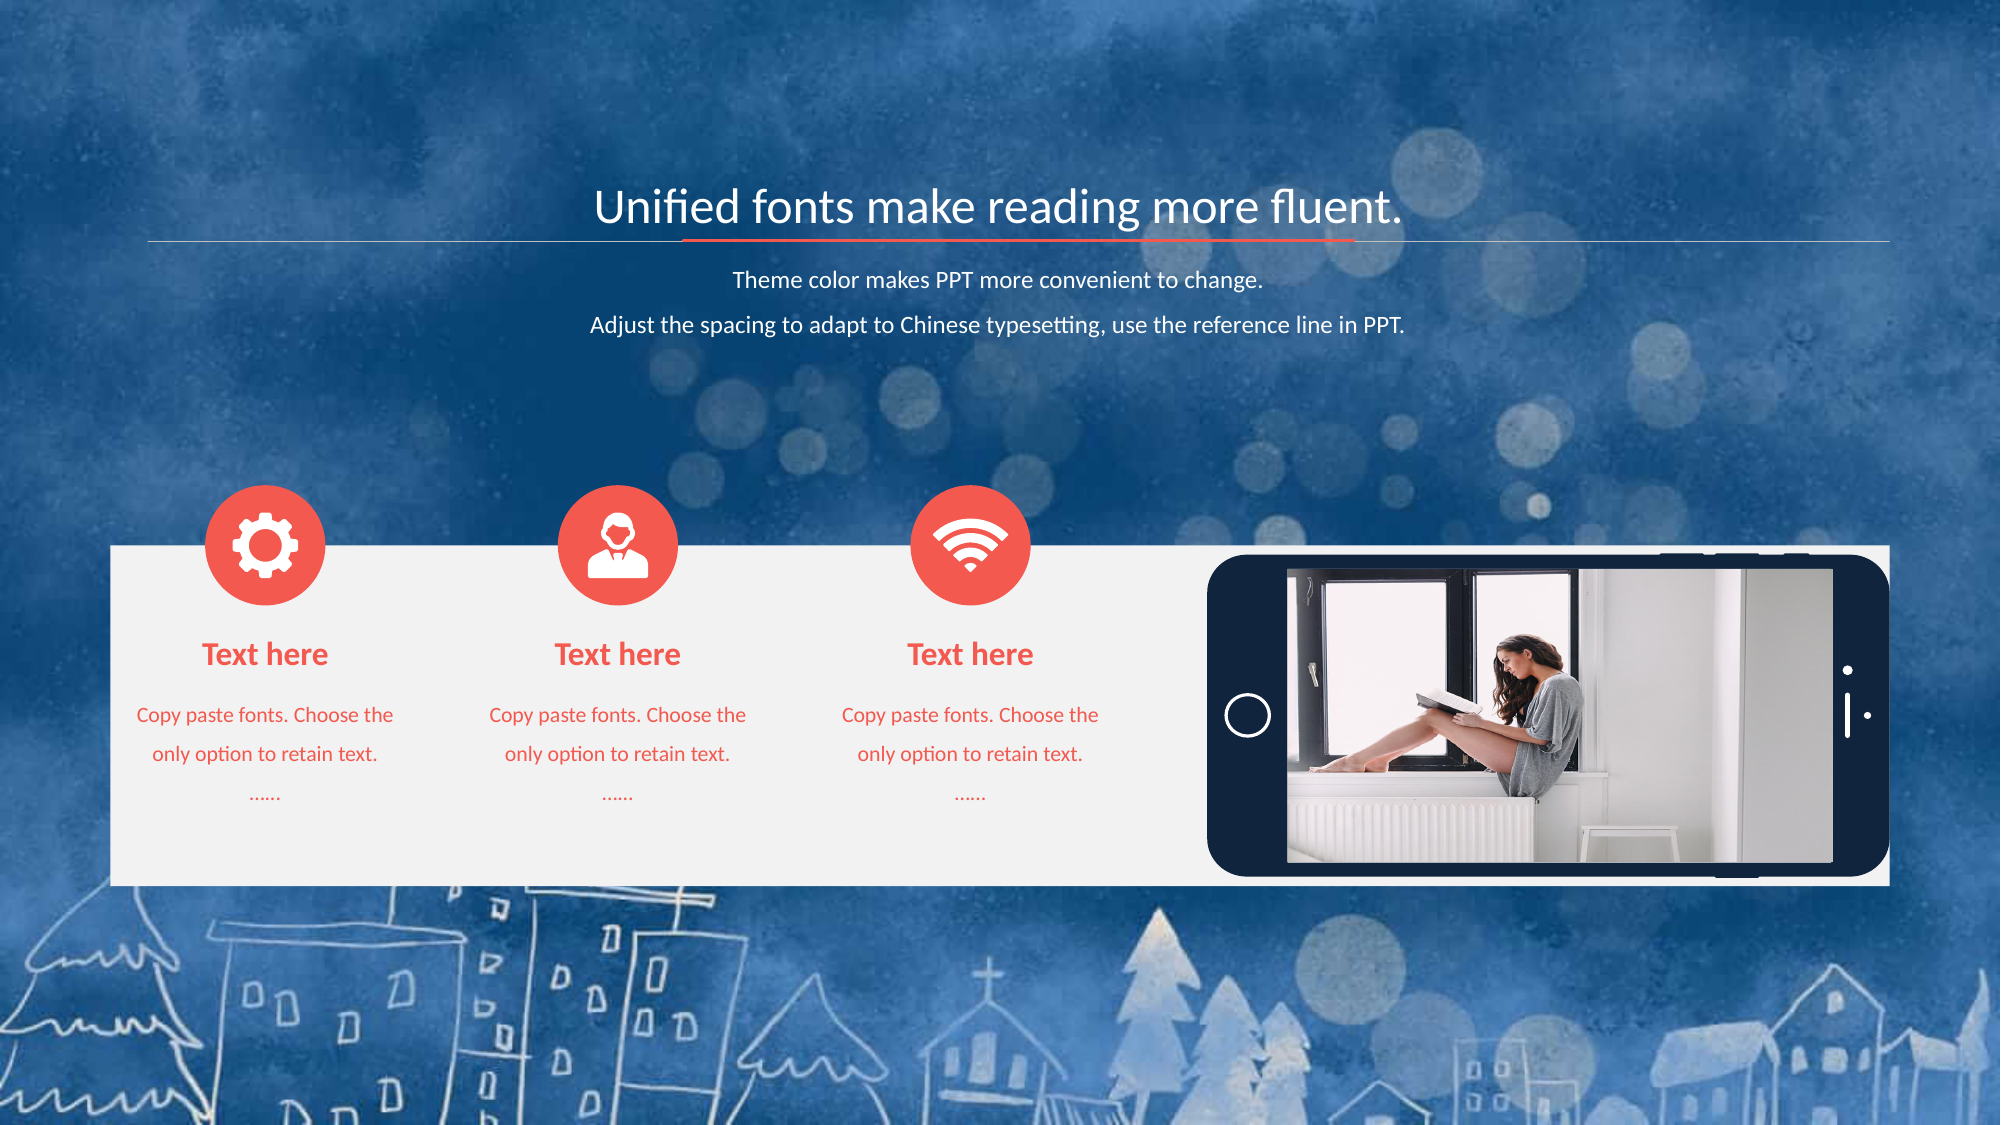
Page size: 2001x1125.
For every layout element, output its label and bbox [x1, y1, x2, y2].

text_box [815, 624, 1126, 814]
text_box [110, 157, 1890, 359]
text_box [463, 624, 773, 814]
text_box [110, 624, 421, 814]
text_box [205, 485, 326, 606]
text_box [557, 485, 679, 606]
text_box [1207, 553, 1890, 878]
text_box [910, 485, 1031, 606]
picture [0, 0, 2000, 1125]
